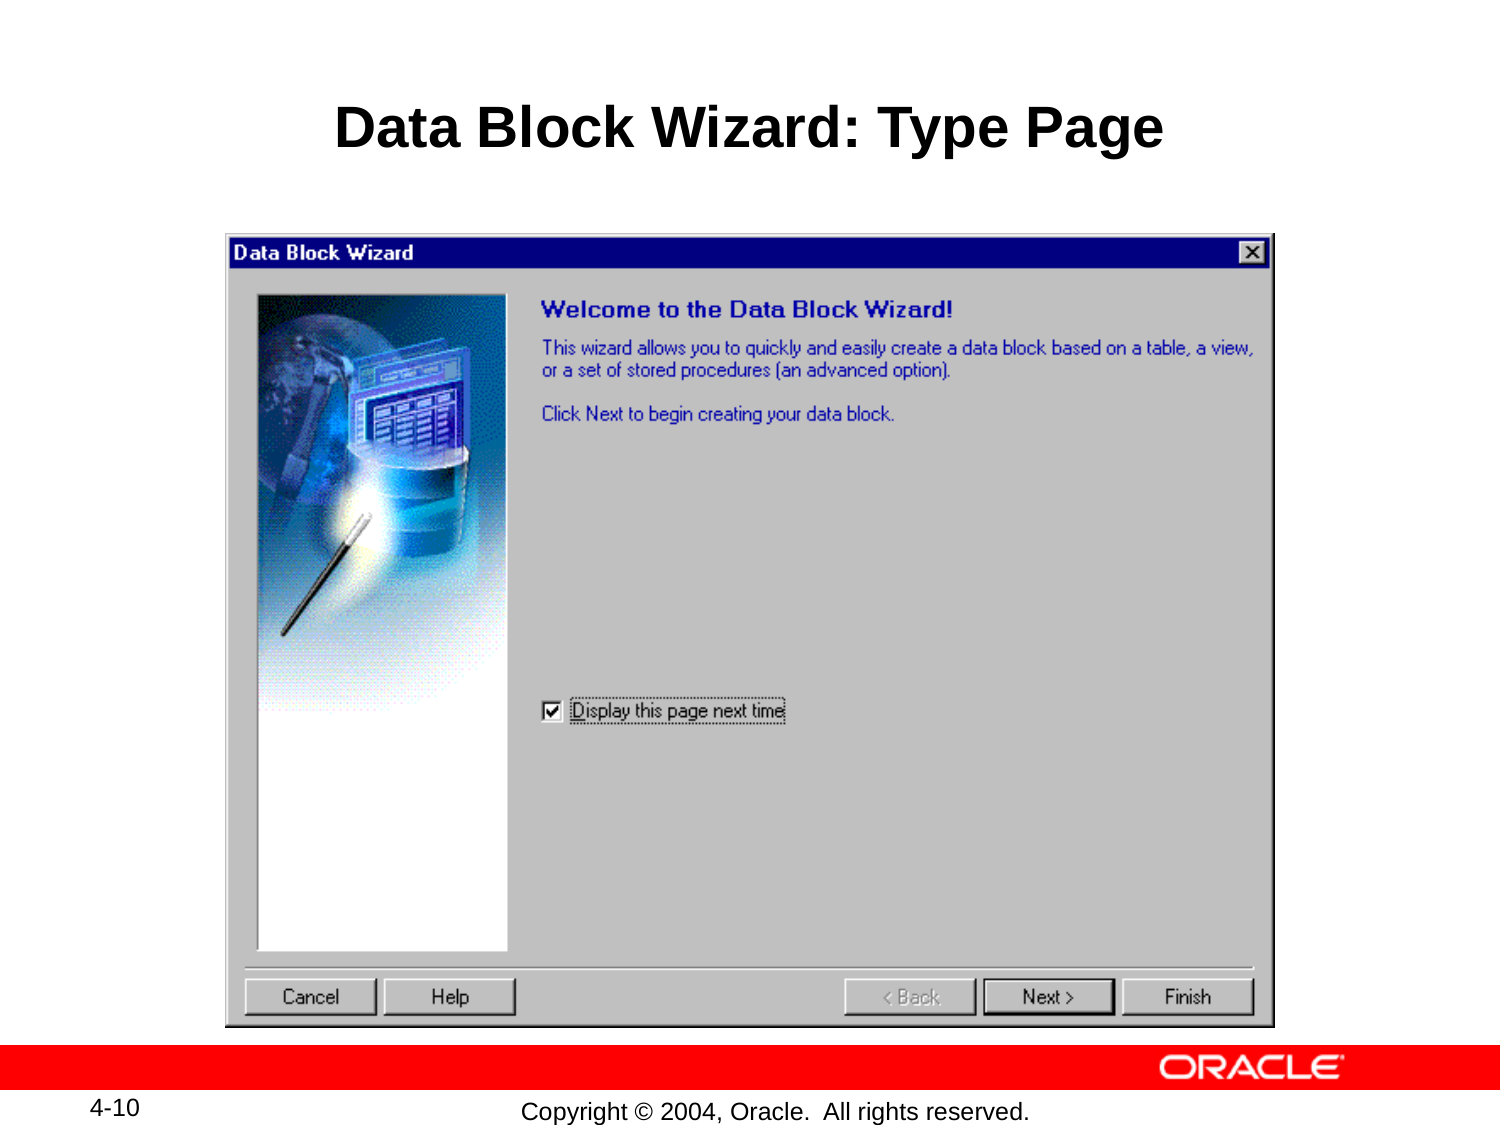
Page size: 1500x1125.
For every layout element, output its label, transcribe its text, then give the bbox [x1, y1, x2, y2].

title Data Block Wizard: Type Page [149, 87, 1351, 232]
picture [224, 233, 1276, 1029]
